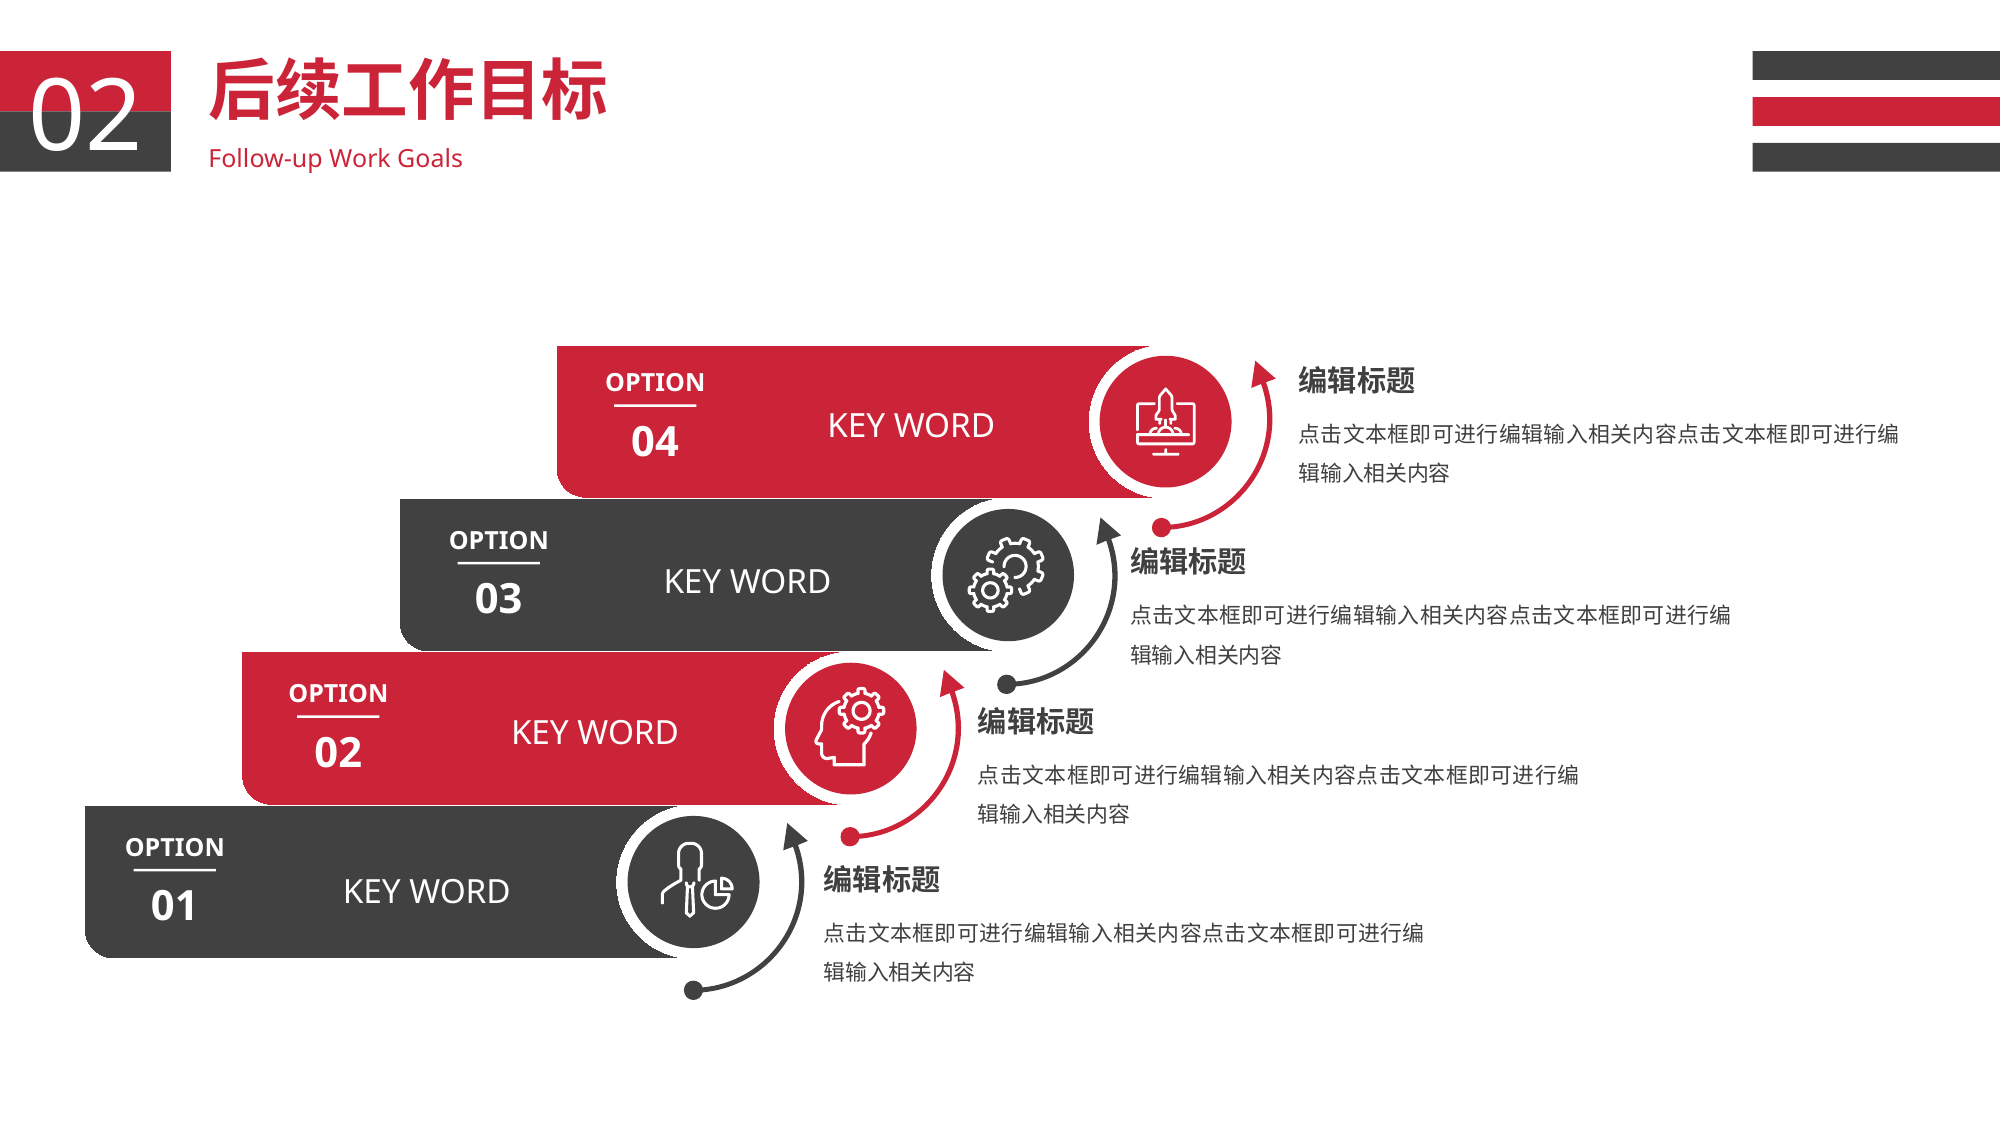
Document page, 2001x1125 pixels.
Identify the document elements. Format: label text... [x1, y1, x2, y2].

text_box [1751, 96, 2000, 127]
text_box [1751, 50, 2000, 81]
text_box [1751, 142, 2000, 173]
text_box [0, 51, 171, 172]
text_box Follow-up Work Goals [193, 120, 622, 180]
text_box 02 [0, 42, 194, 178]
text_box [84, 344, 1916, 1000]
text_box 后续工作目标 [193, 40, 714, 136]
